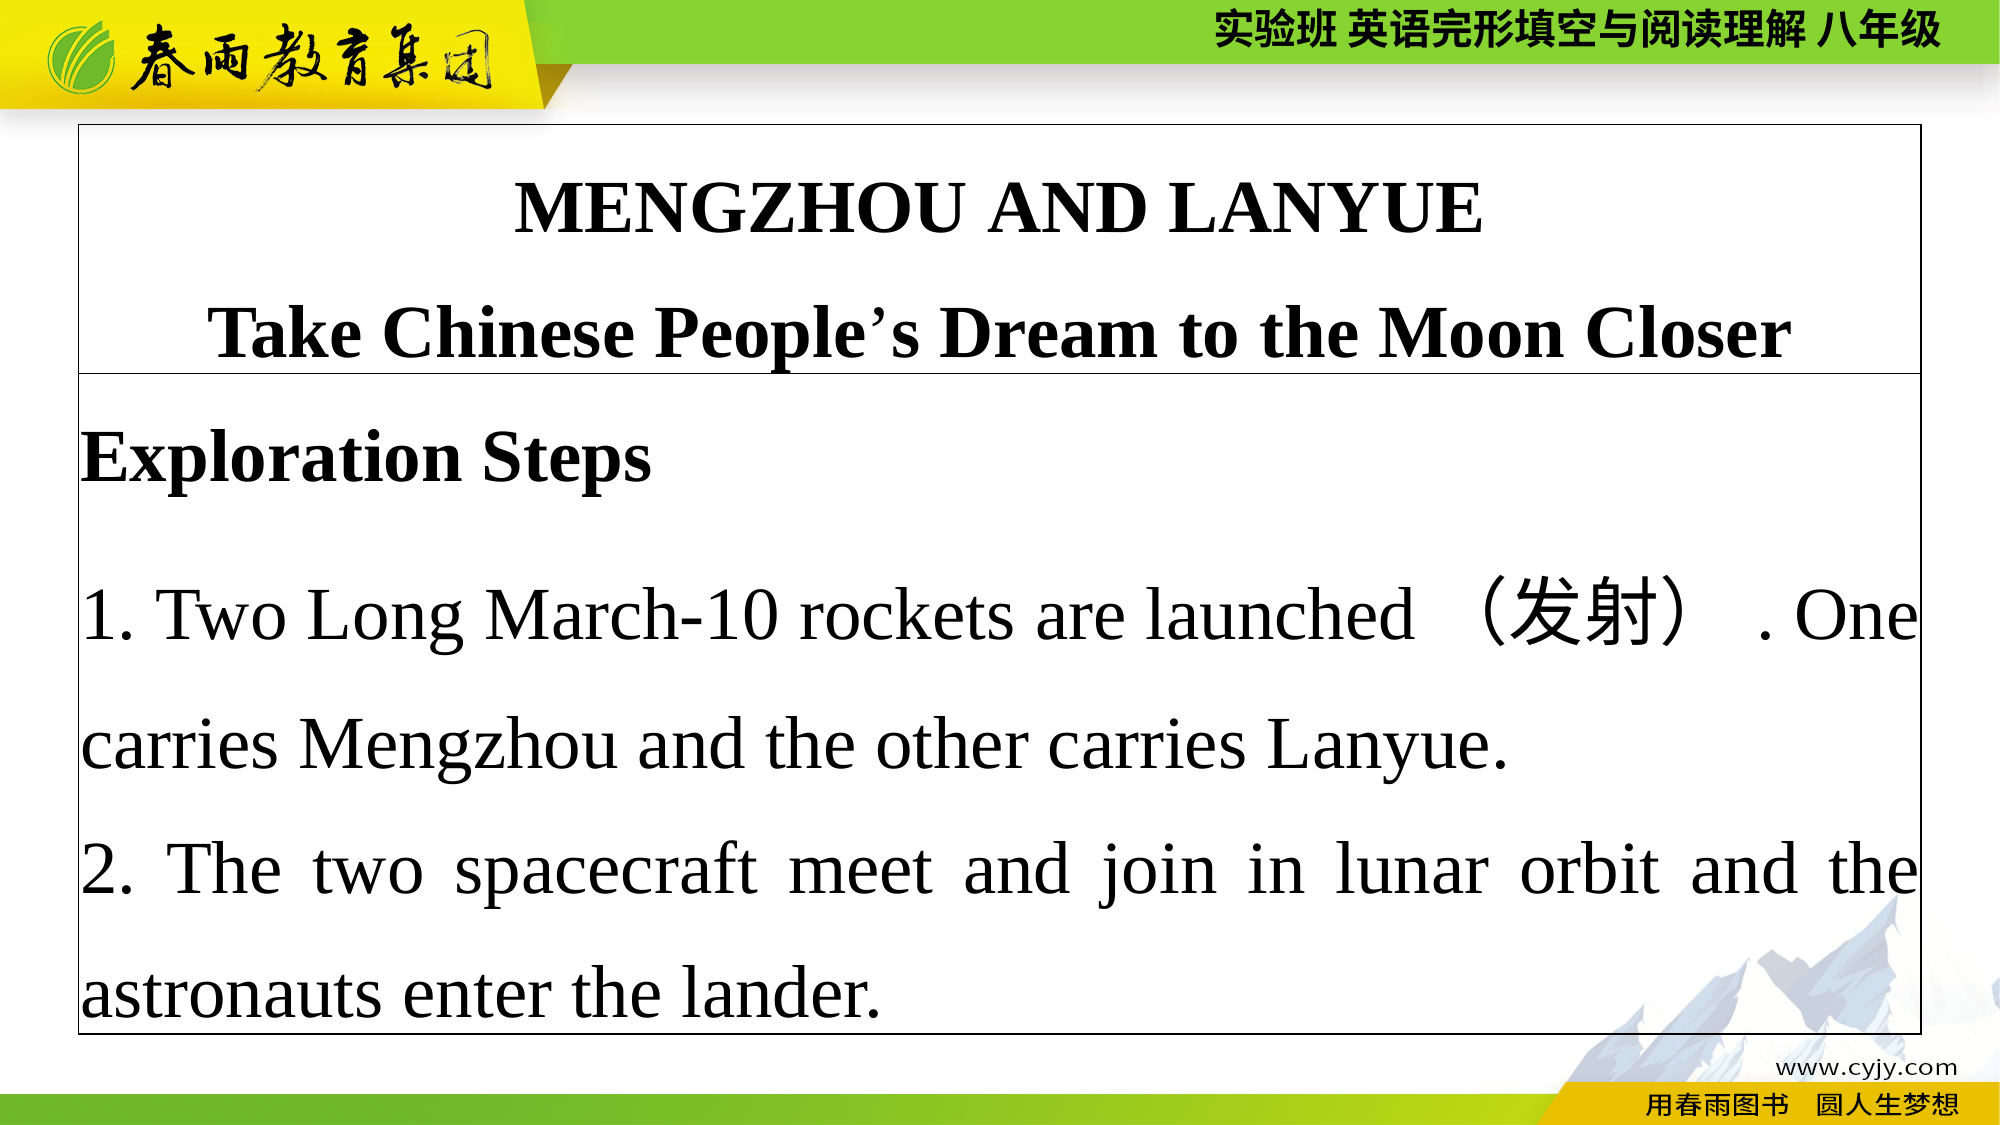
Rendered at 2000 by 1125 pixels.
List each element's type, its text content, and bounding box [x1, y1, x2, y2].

table_cell Exploration Steps 1. Two Long March-10 rockets are launched（发射）. One carries Mengzhou and the other carries Lanyue. 2. The two spacecraft meet and join in lunar orbit and the astronauts enter the lander. [79, 374, 1920, 1033]
picture [0, 0, 2000, 1125]
table_header MENGZHOU AND LANYUE Take Chinese People’s Dream to the Moon Closer [79, 125, 1920, 373]
